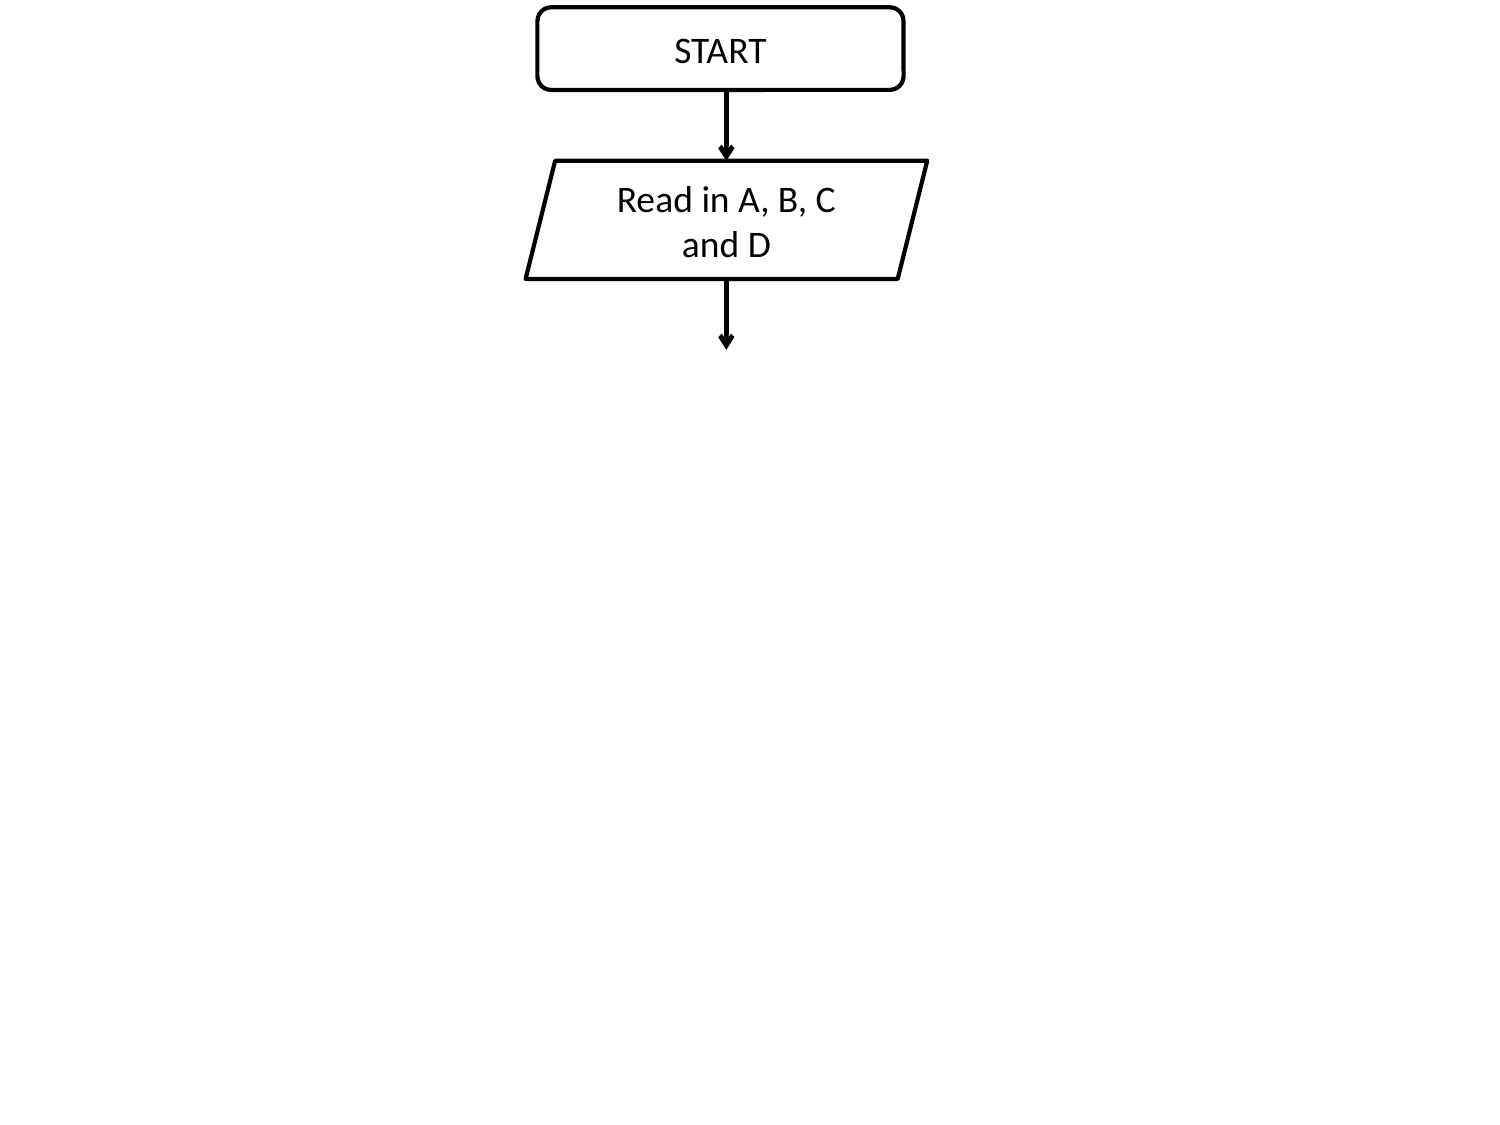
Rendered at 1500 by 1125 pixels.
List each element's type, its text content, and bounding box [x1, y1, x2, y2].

text_box START [535, 5, 906, 93]
text_box Read in A, B, C and D [523, 158, 930, 282]
